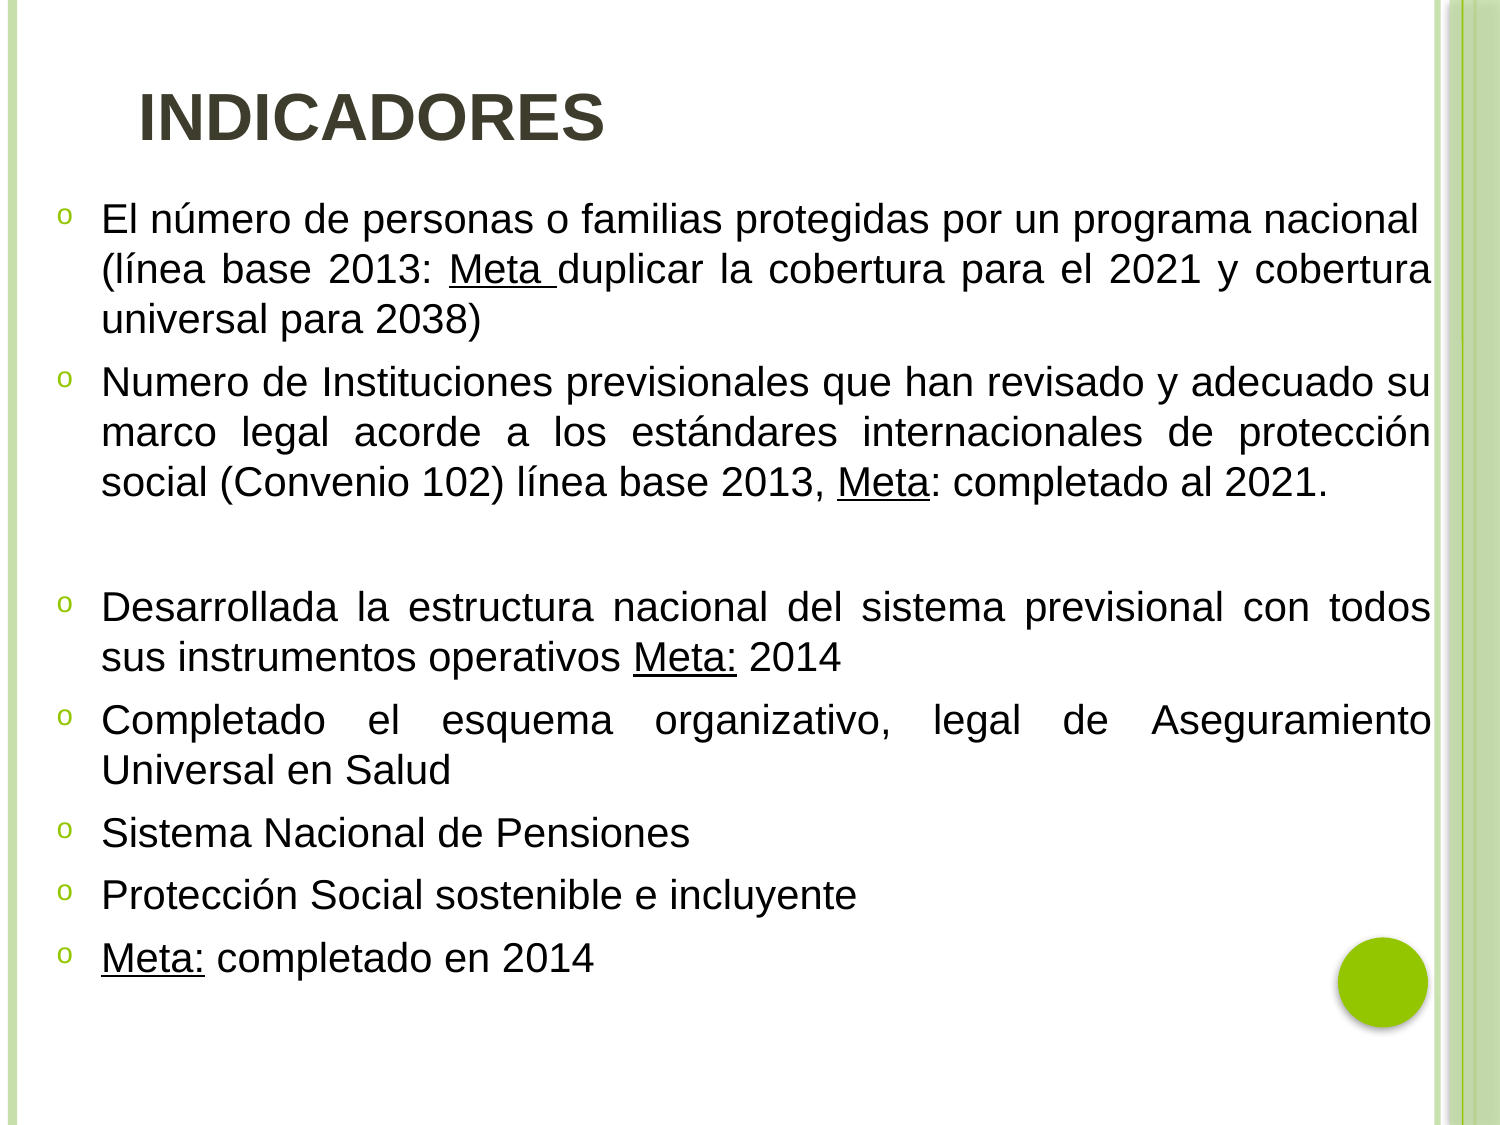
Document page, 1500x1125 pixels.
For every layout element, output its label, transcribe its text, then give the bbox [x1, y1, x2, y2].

title Indicadores [123, 19, 1358, 161]
list El número de personas o familias protegidas por un programa nacional (línea base 2013: Meta duplicar la cobertura para el 2021 y cobertura universal para 2038) Numero de Instituciones previsionales que han revisado y adecuado su marco legal acorde a los estándares internacionales de protección social (Convenio 102) línea base 2013, Meta: completado al 2021. Desarrollada la estructura nacional del sistema previsional con todos sus instrumentos operativos Meta: 2014 Completado el esquema organizativo, legal de Aseguramiento Universal en Salud Sistema Nacional de Pensiones Protección Social sostenible e incluyente Meta: completado en 2014 [41, 184, 1447, 1071]
